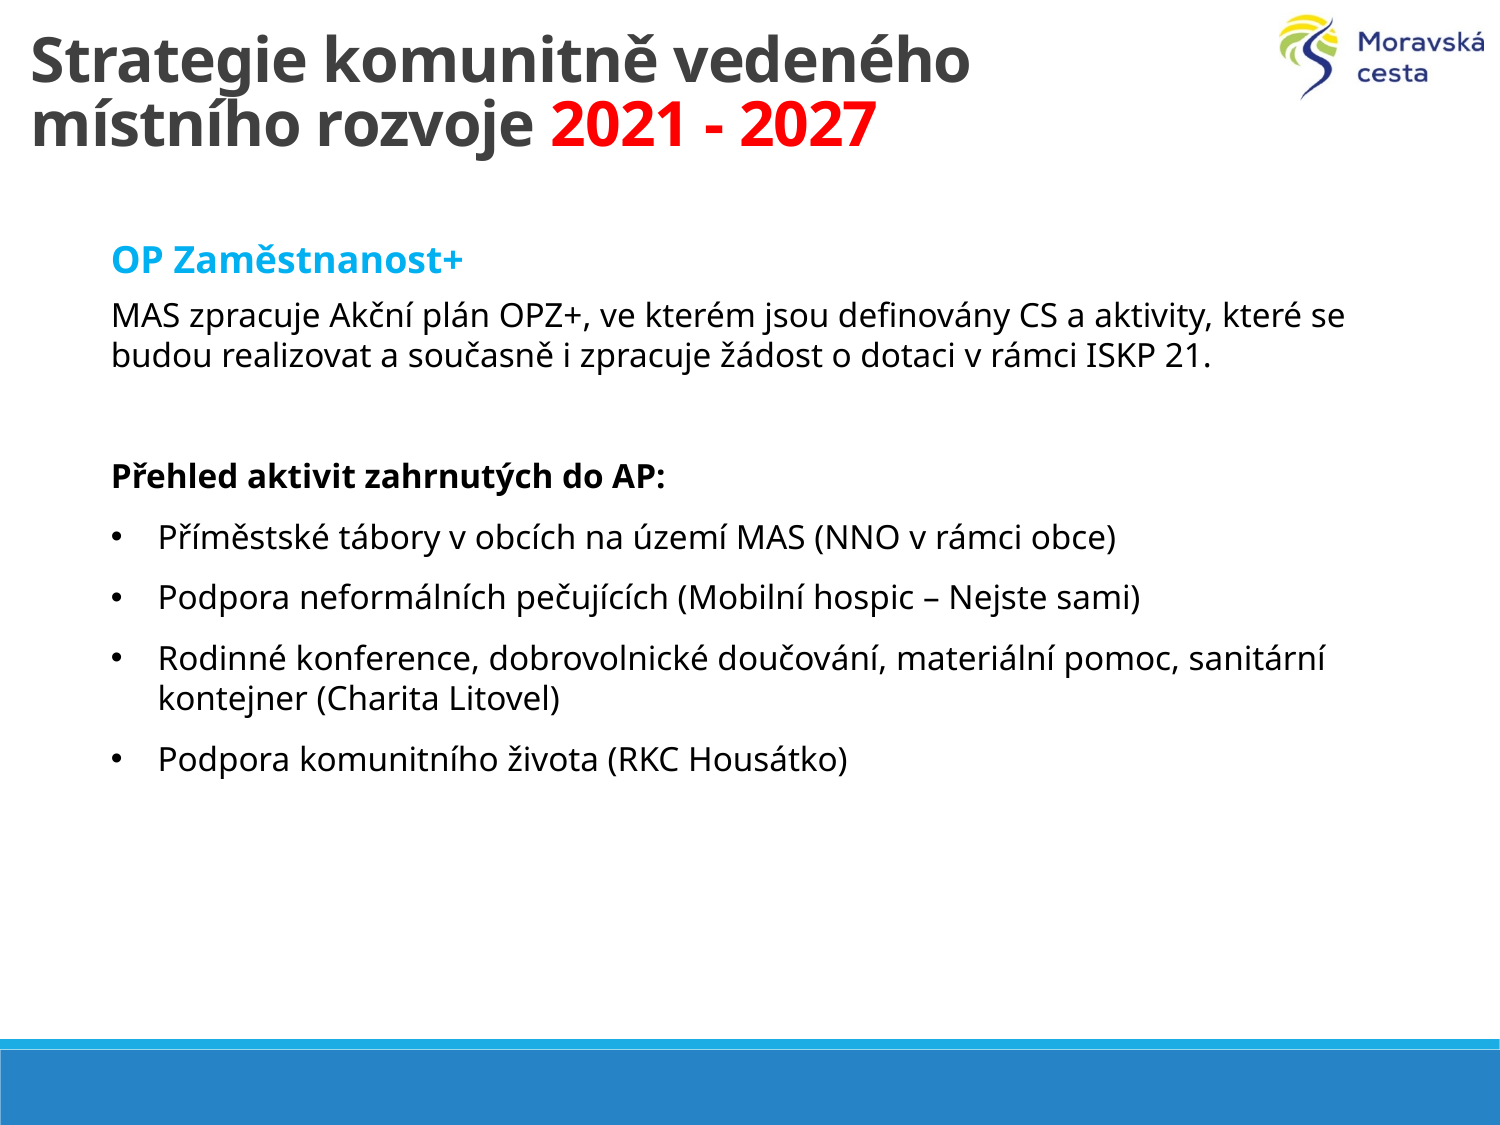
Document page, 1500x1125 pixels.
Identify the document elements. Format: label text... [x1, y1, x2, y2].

text_box OP Zaměstnanost+ MAS zpracuje Akční plán OPZ+, ve kterém jsou definovány CS a aktivity, které se budou realizovat a současně i zpracuje žádost o dotaci v rámci ISKP 21. Přehled aktivit zahrnutých do AP: Příměstské tábory v obcích na území MAS (NNO v rámci obce) Podpora neformálních pečujících (Mobilní hospic – Nejste sami) Rodinné konference, dobrovolnické doučování, materiální pomoc, sanitární kontejner (Charita Litovel) Podpora komunitního života (RKC Housátko) [96, 228, 1404, 786]
picture [1279, 11, 1485, 102]
text_box Strategie komunitně vedeného místního rozvoje 2021 - 2027 [16, 24, 1262, 167]
